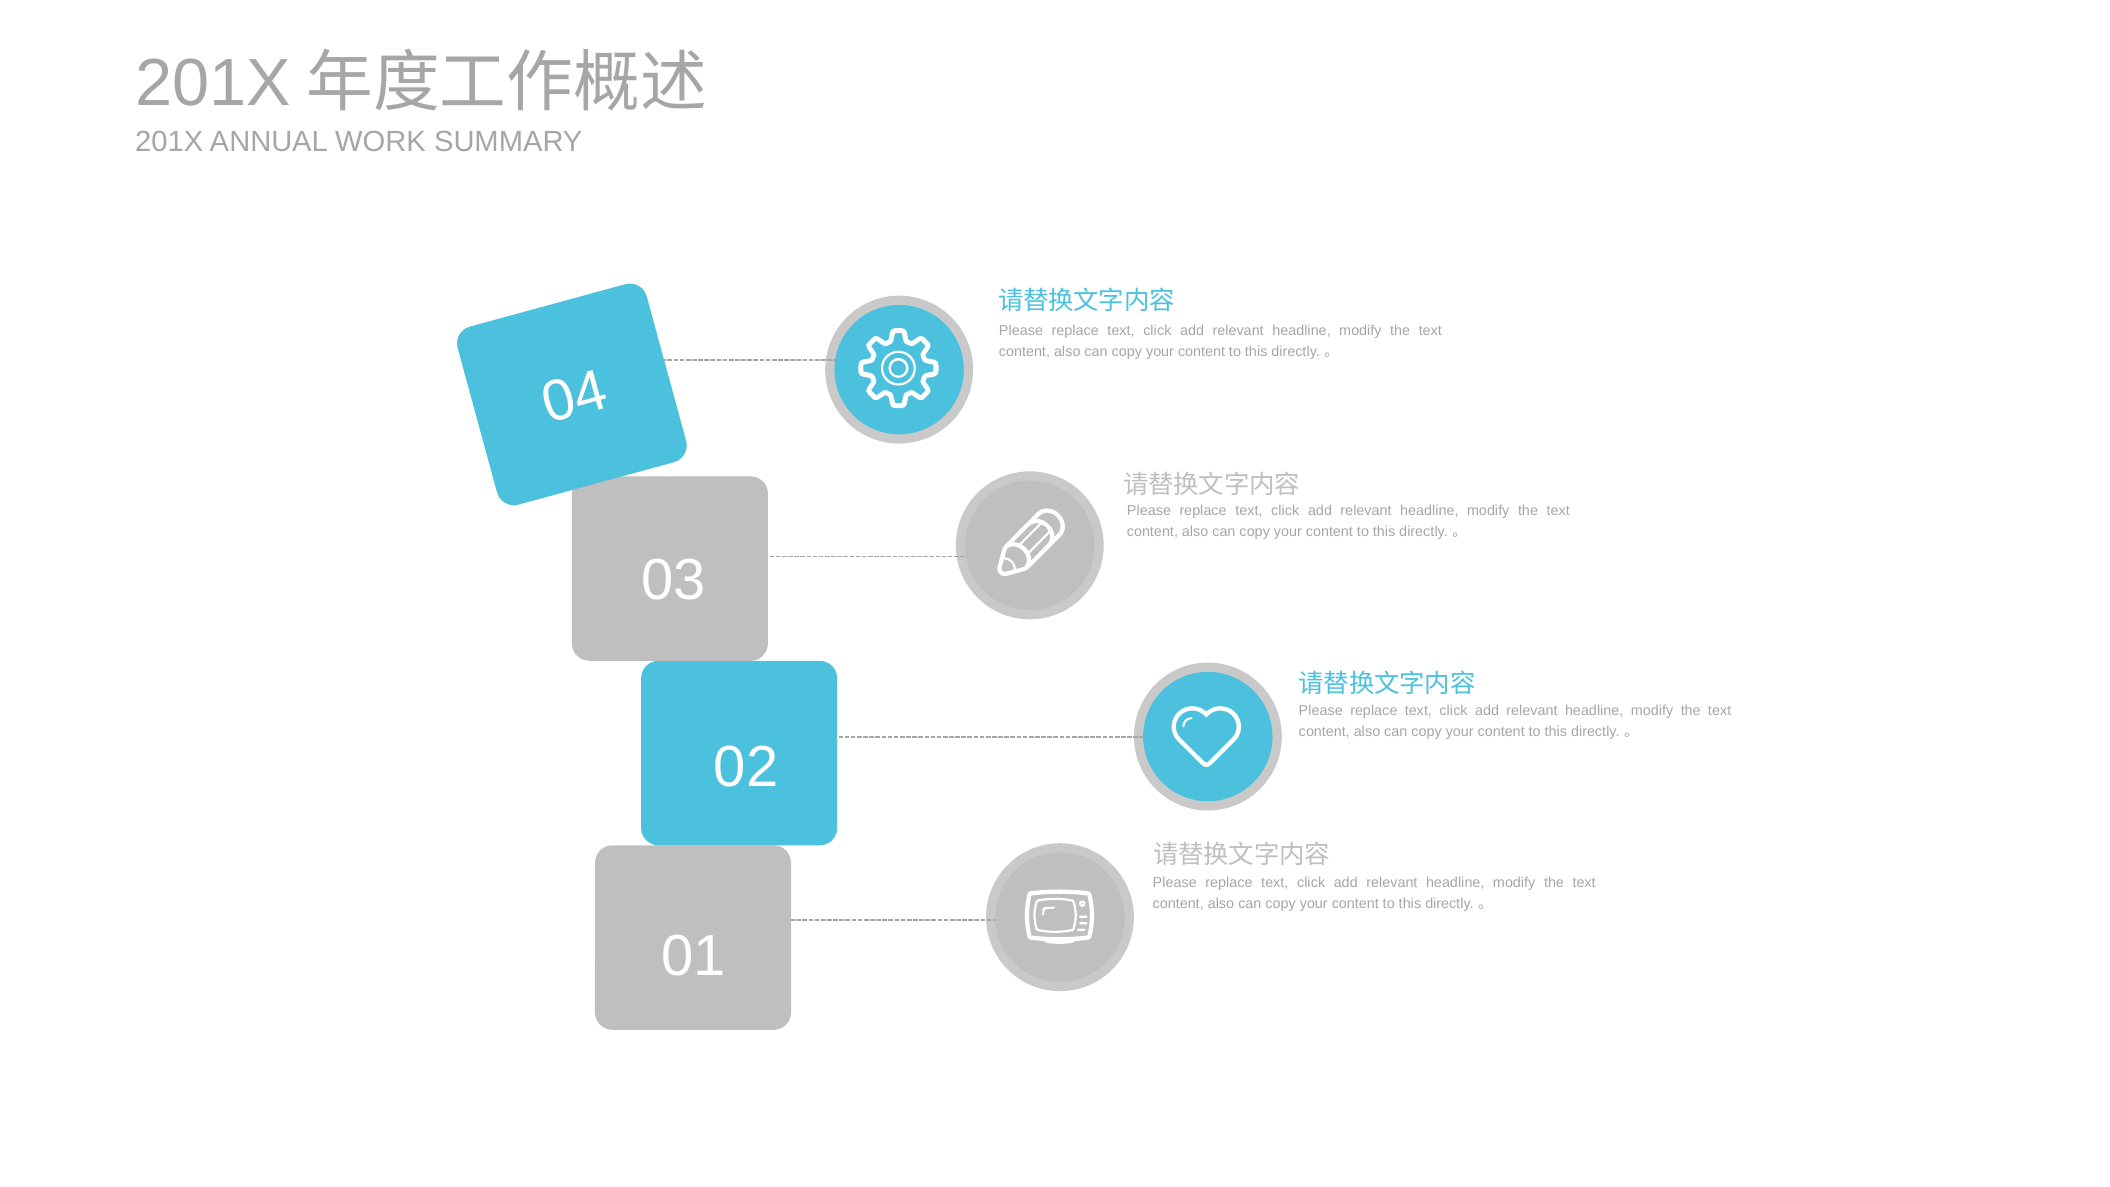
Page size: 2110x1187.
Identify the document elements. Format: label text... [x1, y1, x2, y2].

text_box Please replace text, click add relevant headline, modify the text content, also can copy your content to this directly.。 [1126, 497, 1571, 540]
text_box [1023, 889, 1095, 944]
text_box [858, 328, 939, 409]
text_box 请替换文字内容 [1153, 831, 1444, 869]
text_box 201X ANNUAL WORK SUMMARY [135, 122, 596, 158]
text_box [825, 295, 974, 444]
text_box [1169, 704, 1244, 768]
text_box 请替换文字内容 [1298, 660, 1589, 697]
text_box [641, 660, 838, 846]
text_box Please replace text, click add relevant headline, modify the text content, also can copy your content to this directly.。 [998, 317, 1444, 360]
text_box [986, 843, 1134, 992]
text_box 请替换文字内容 [1123, 461, 1414, 499]
text_box 请替换文字内容 [998, 278, 1289, 316]
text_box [571, 476, 768, 661]
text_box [955, 471, 1104, 620]
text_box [595, 845, 792, 1030]
text_box Please replace text, click add relevant headline, modify the text content, also can copy your content to this directly.。 [1298, 697, 1733, 740]
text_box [473, 302, 670, 487]
text_box 201X年度工作概述 [135, 38, 783, 119]
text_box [1133, 662, 1282, 811]
text_box Please replace text, click add relevant headline, modify the text content, also can copy your content to this directly.。 [1152, 870, 1597, 912]
